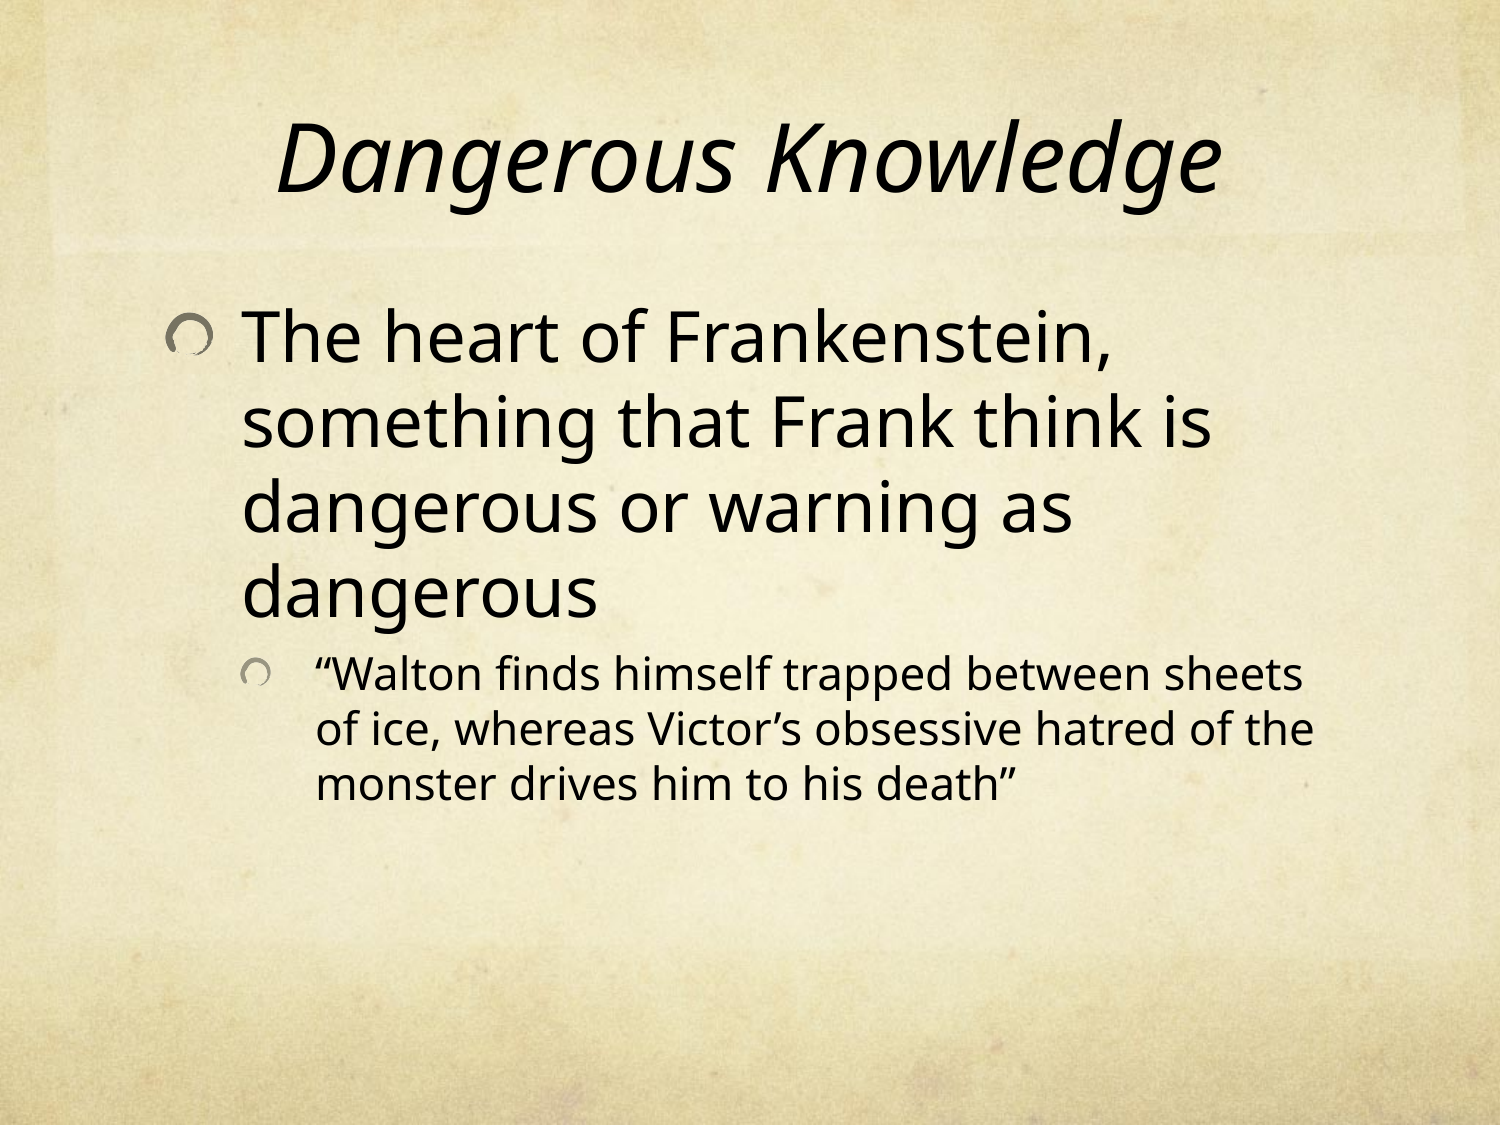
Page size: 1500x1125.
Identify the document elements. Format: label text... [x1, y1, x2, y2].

list The heart of Frankenstein, something that Frank think is dangerous or warning as dangerous “Walton finds himself trapped between sheets of ice, whereas Victor’s obsessive hatred of the monster drives him to his death” [149, 284, 1350, 951]
title Dangerous Knowledge [149, 82, 1350, 226]
picture [0, 0, 1500, 1125]
